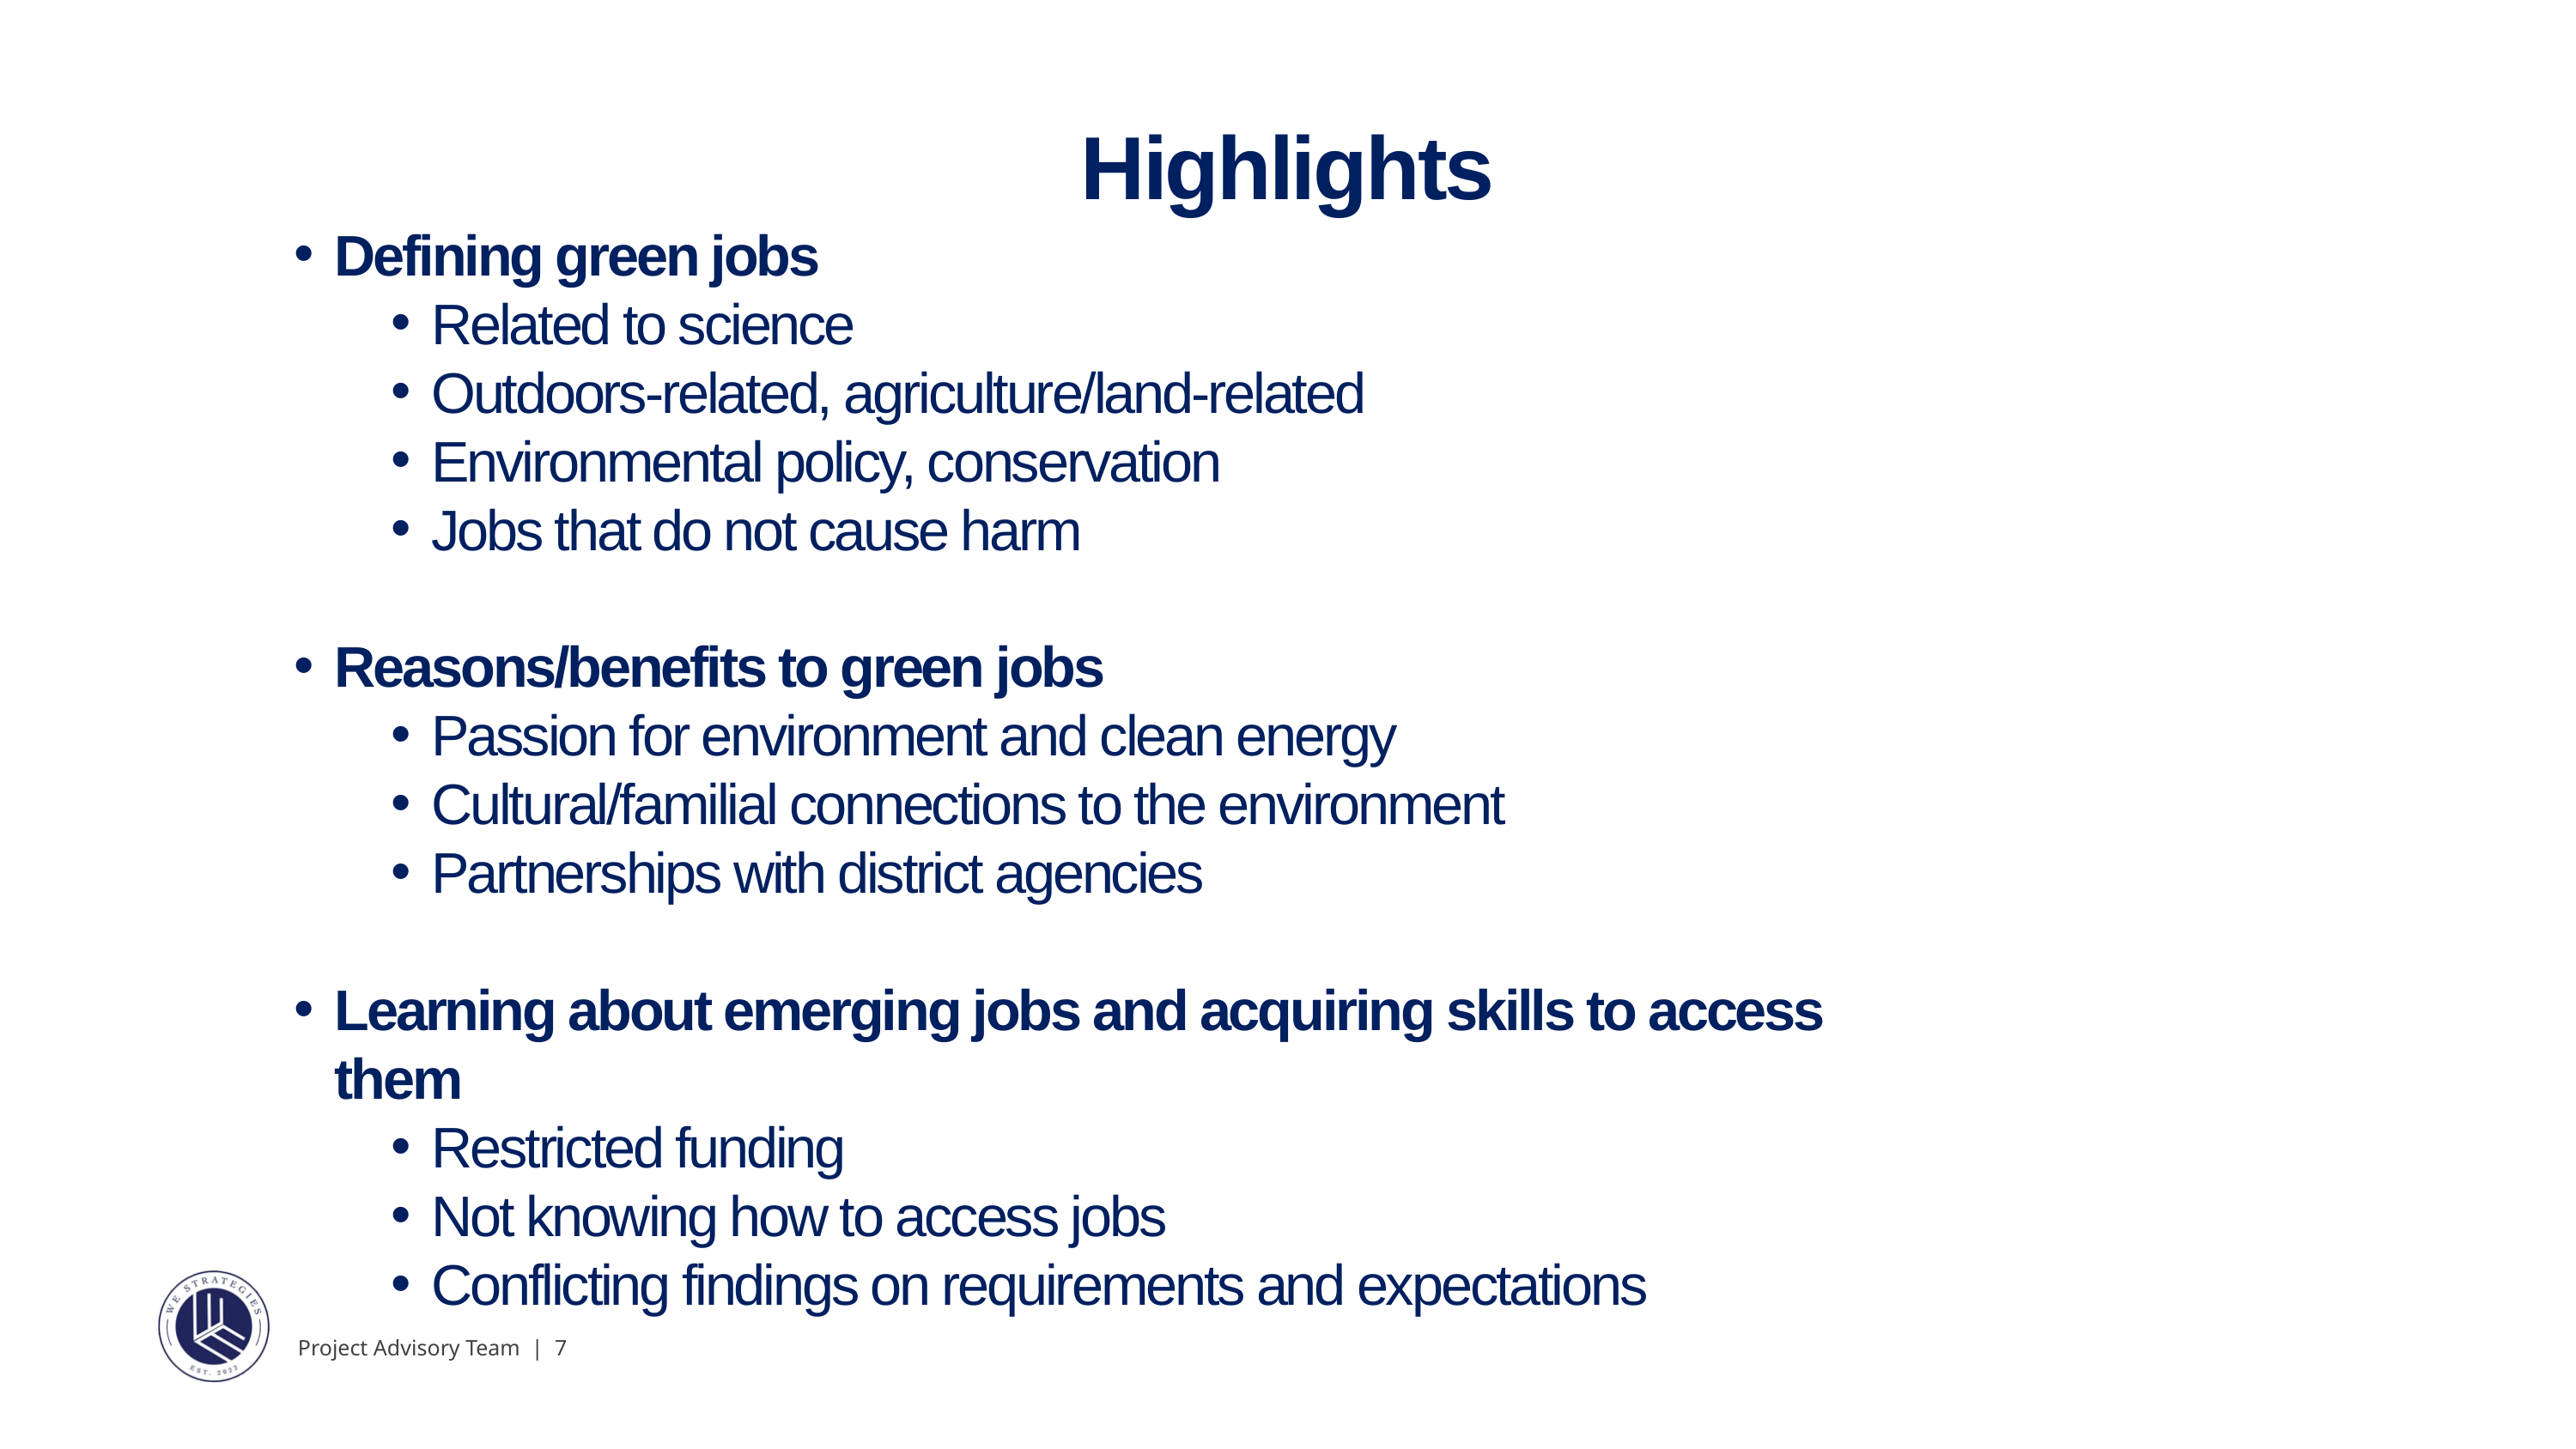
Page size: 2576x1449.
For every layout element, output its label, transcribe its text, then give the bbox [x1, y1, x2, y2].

text_box Highlights [453, 78, 2123, 224]
text_box Defining green jobs Related to science Outdoors-related, agriculture/land-related Environmental policy, conservation Jobs that do not cause harm Reasons/benefits to green jobs Passion for environment and clean energy Cultural/familial connections to the environment Partnerships with district agencies Learning about emerging jobs and acquiring skills to access them Restricted funding Not knowing how to access jobs Conflicting findings on requirements and expectations [281, 211, 1952, 1324]
picture [155, 1267, 273, 1385]
